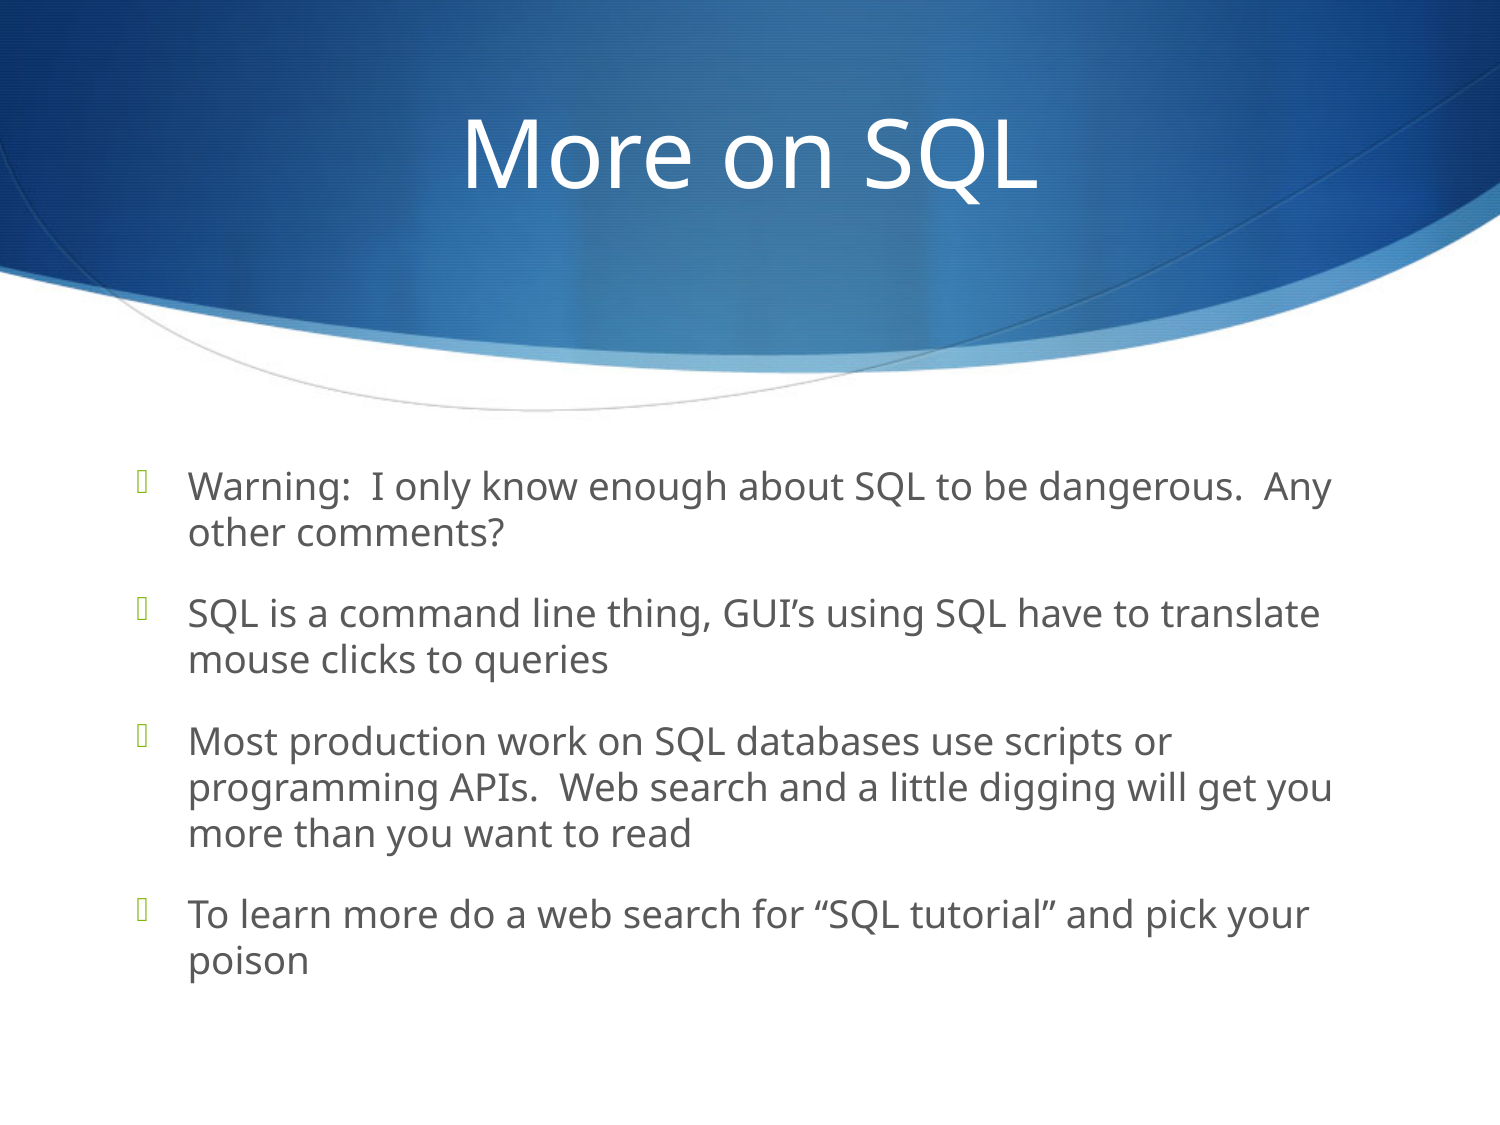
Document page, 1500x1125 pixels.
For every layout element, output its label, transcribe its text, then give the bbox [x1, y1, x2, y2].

title More on SQL [75, 56, 1425, 245]
list Warning: I only know enough about SQL to be dangerous. Any other comments? SQL is a command line thing, GUI’s using SQL have to translate mouse clicks to queries Most production work on SQL databases use scripts or programming APIs. Web search and a little digging will get you more than you want to read To learn more do a web search for “SQL tutorial” and pick your poison [121, 454, 1379, 991]
picture [0, 0, 1500, 1125]
